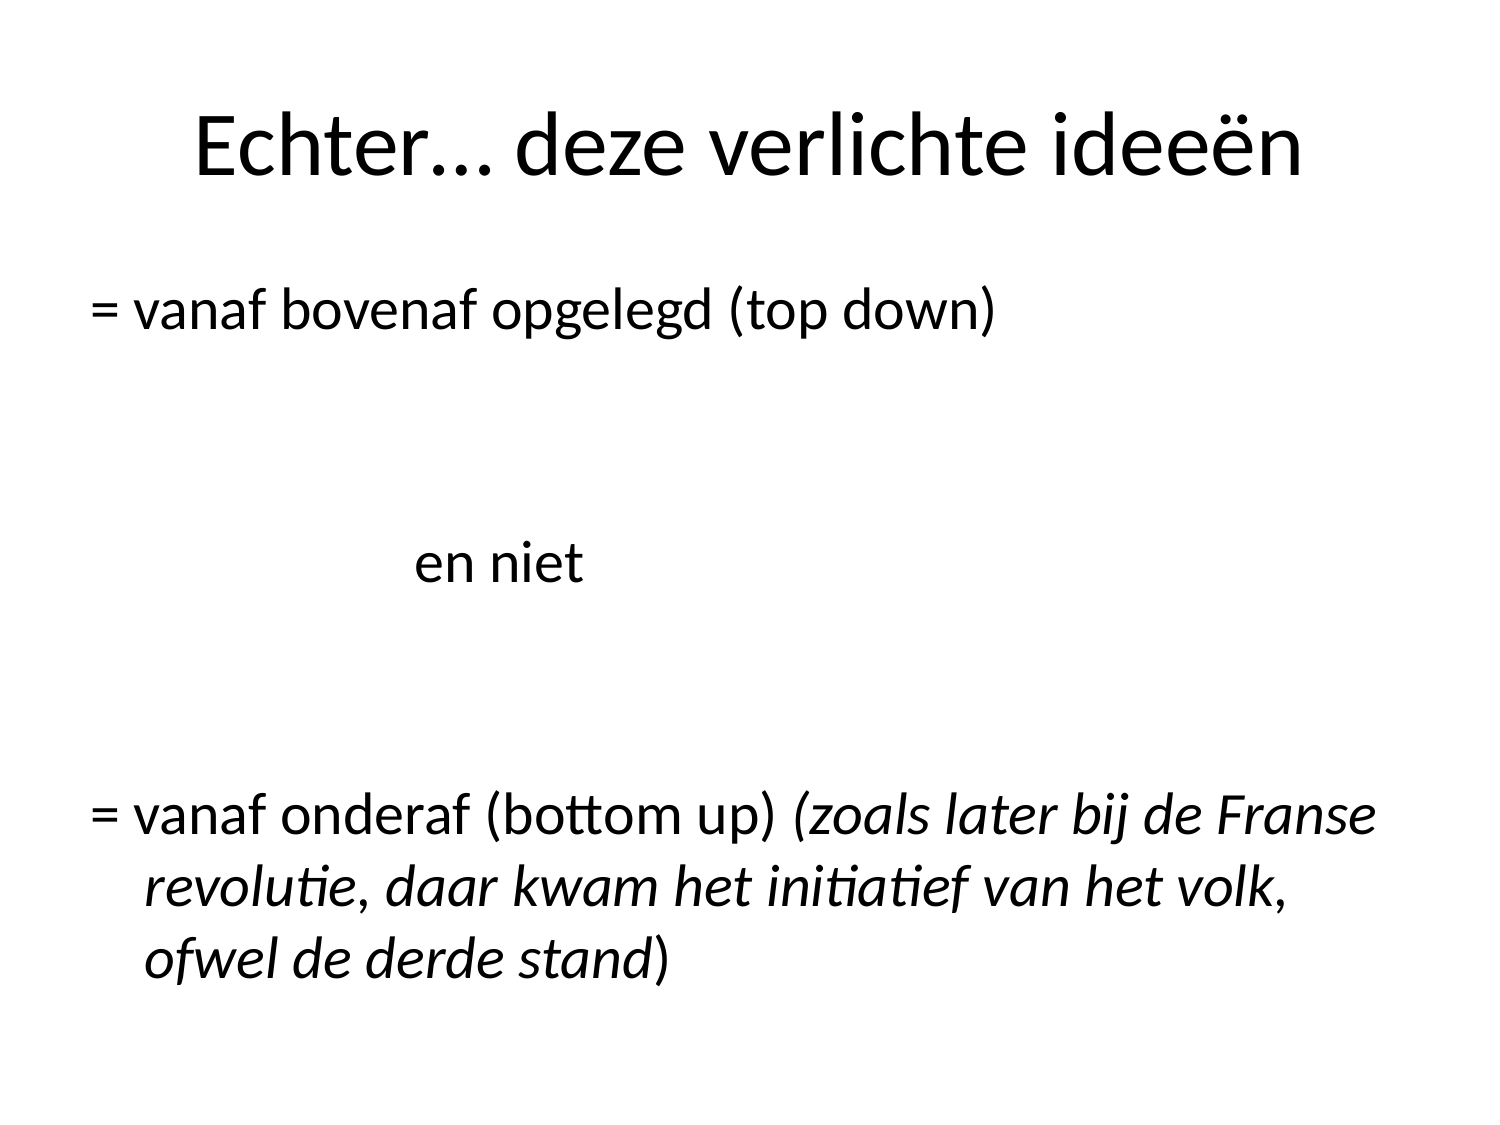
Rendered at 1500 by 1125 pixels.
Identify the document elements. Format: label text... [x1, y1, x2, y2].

title Echter… deze verlichte ideeën [75, 45, 1425, 233]
list = vanaf bovenaf opgelegd (top down) en niet = vanaf onderaf (bottom up) (zoals later bij de Franse revolutie, daar kwam het initiatief van het volk, ofwel de derde stand) [75, 262, 1425, 1005]
